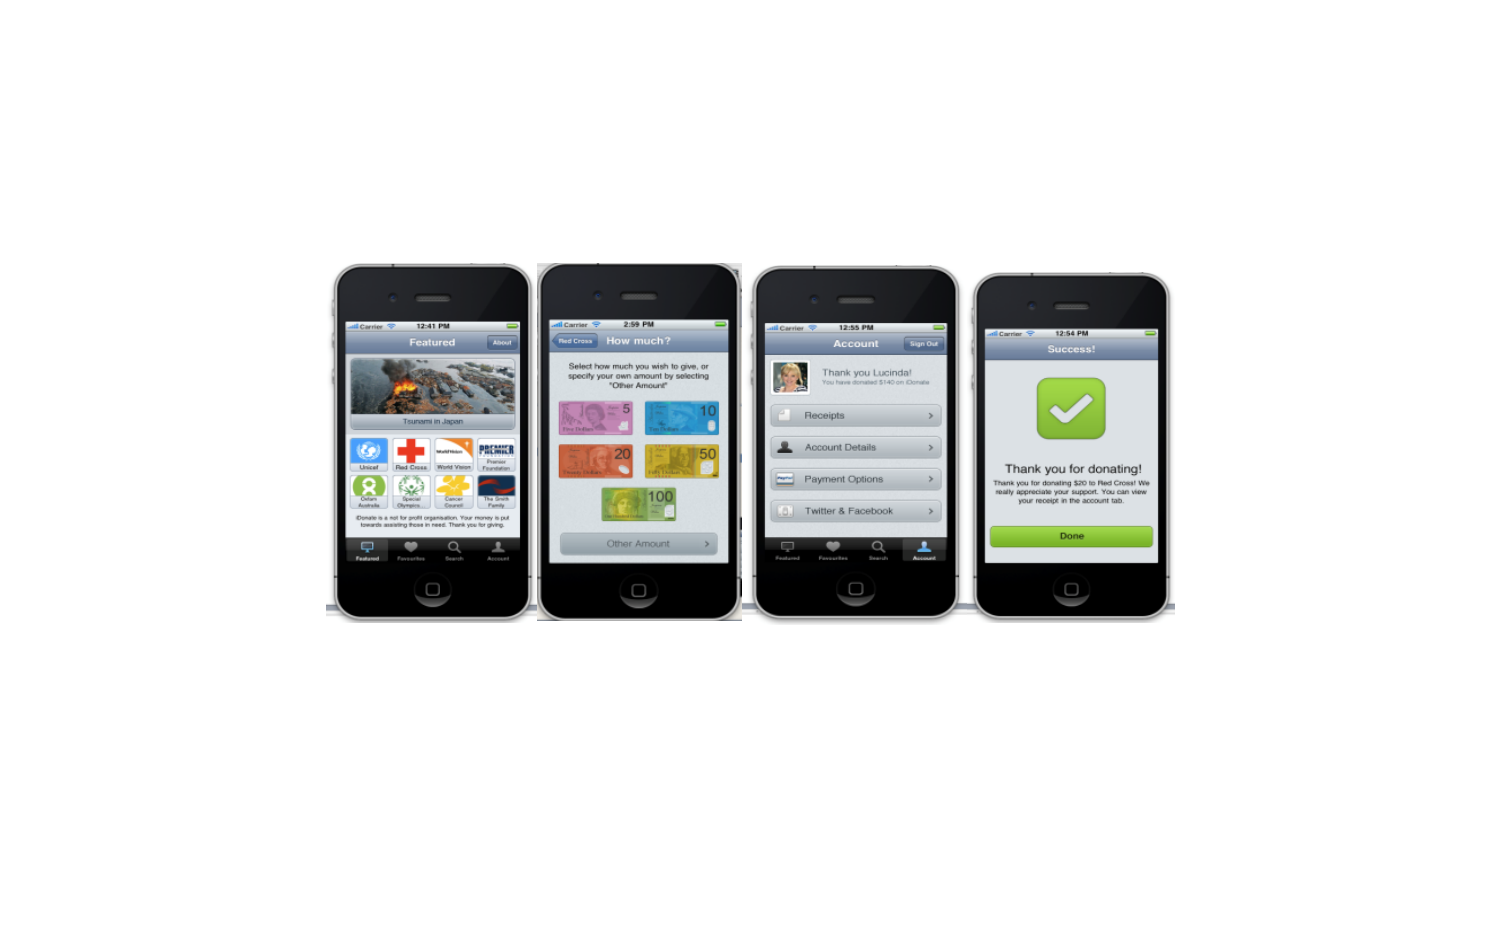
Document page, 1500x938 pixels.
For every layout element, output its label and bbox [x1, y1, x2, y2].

picture [326, 263, 1175, 625]
